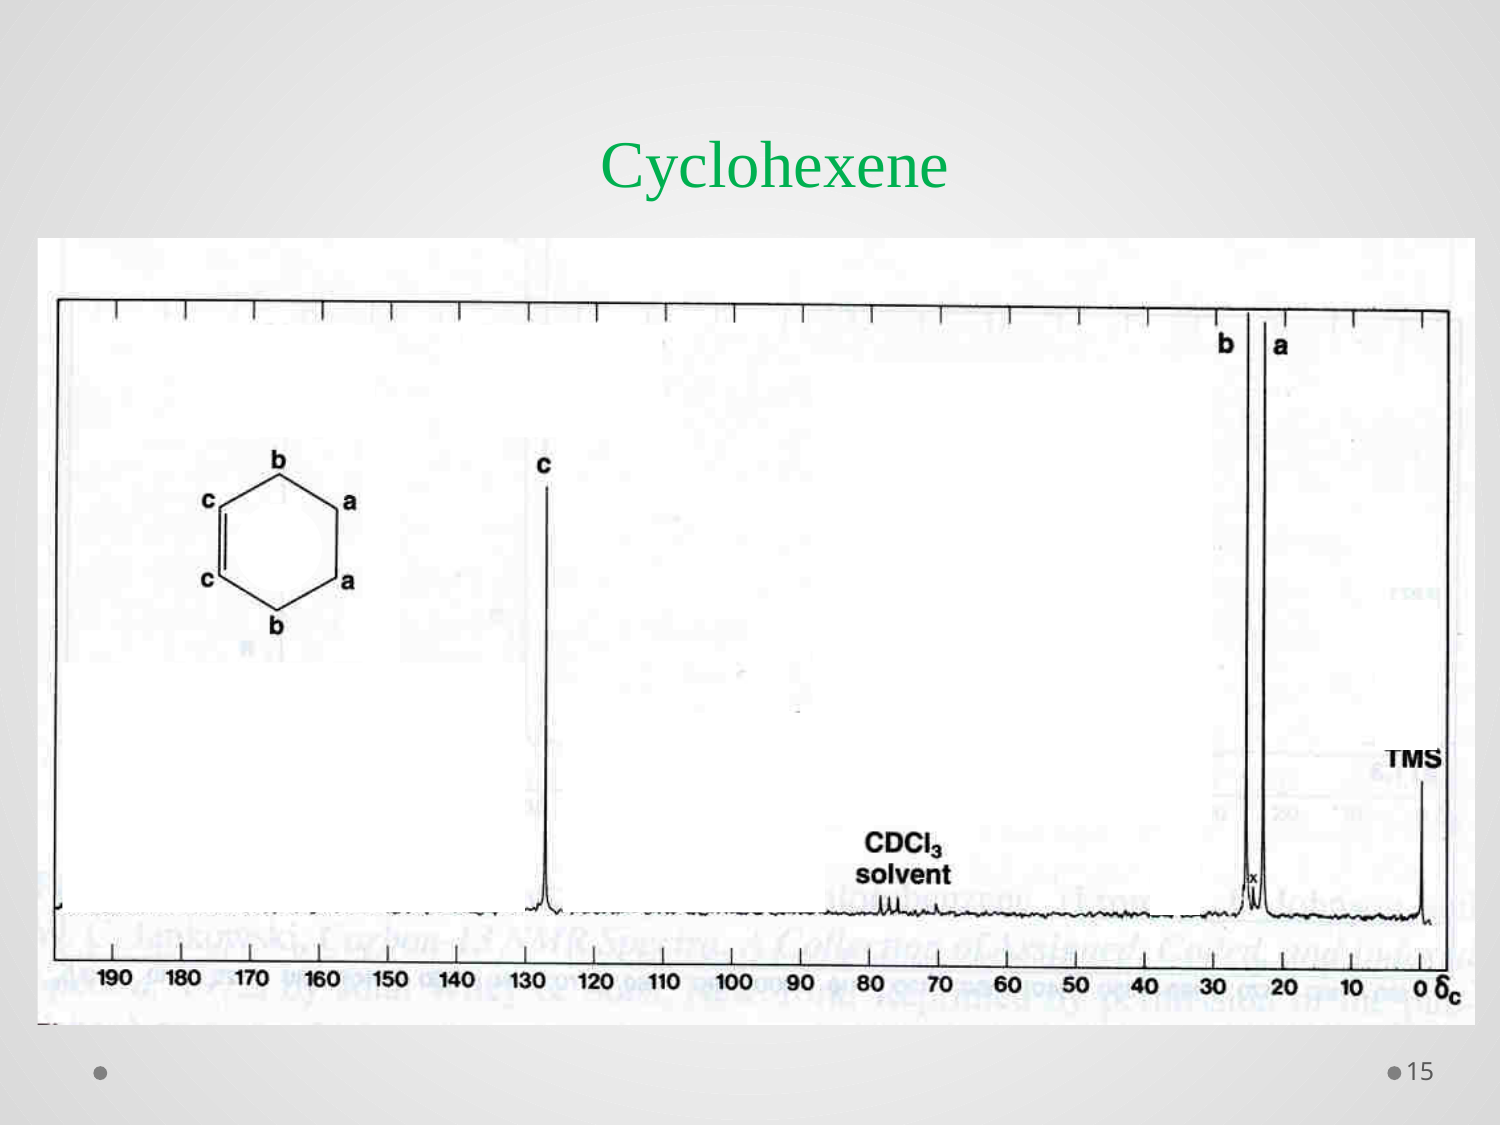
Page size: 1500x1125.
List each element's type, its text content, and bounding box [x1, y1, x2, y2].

slide_number 15 [1401, 1042, 1494, 1103]
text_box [37, 238, 1476, 1026]
text_box Cyclohexene [585, 113, 966, 209]
